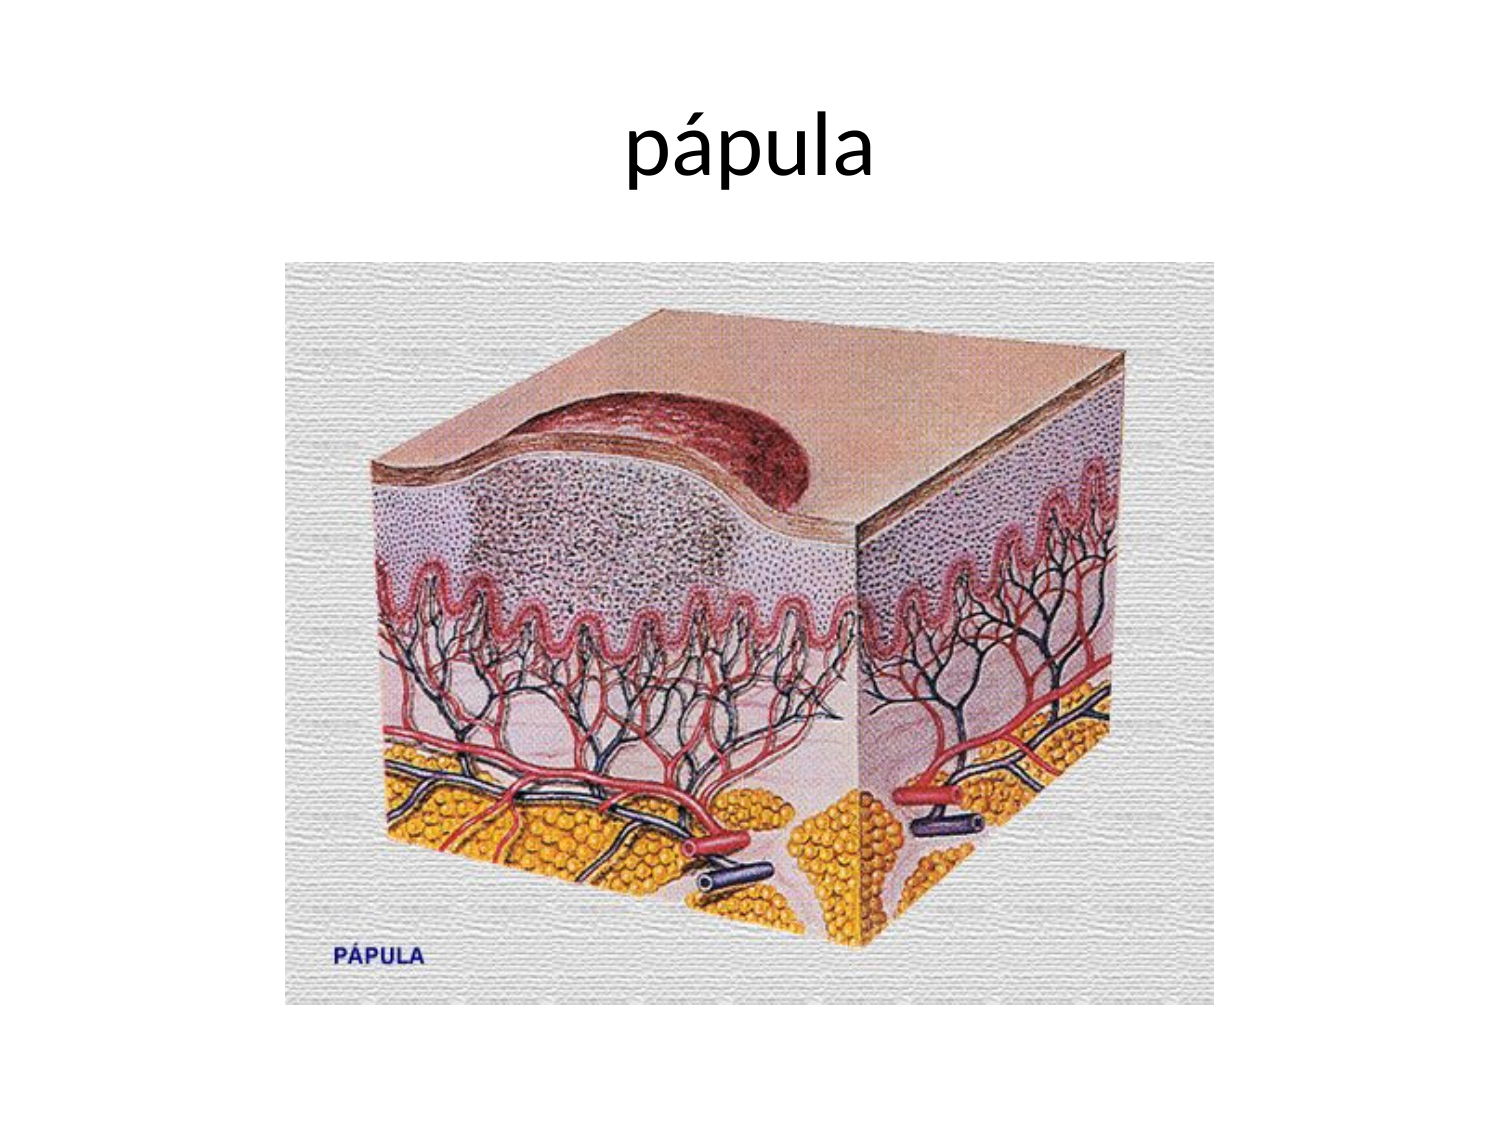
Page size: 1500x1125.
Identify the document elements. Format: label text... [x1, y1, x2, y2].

title pápula [75, 45, 1425, 233]
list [285, 262, 1215, 1006]
